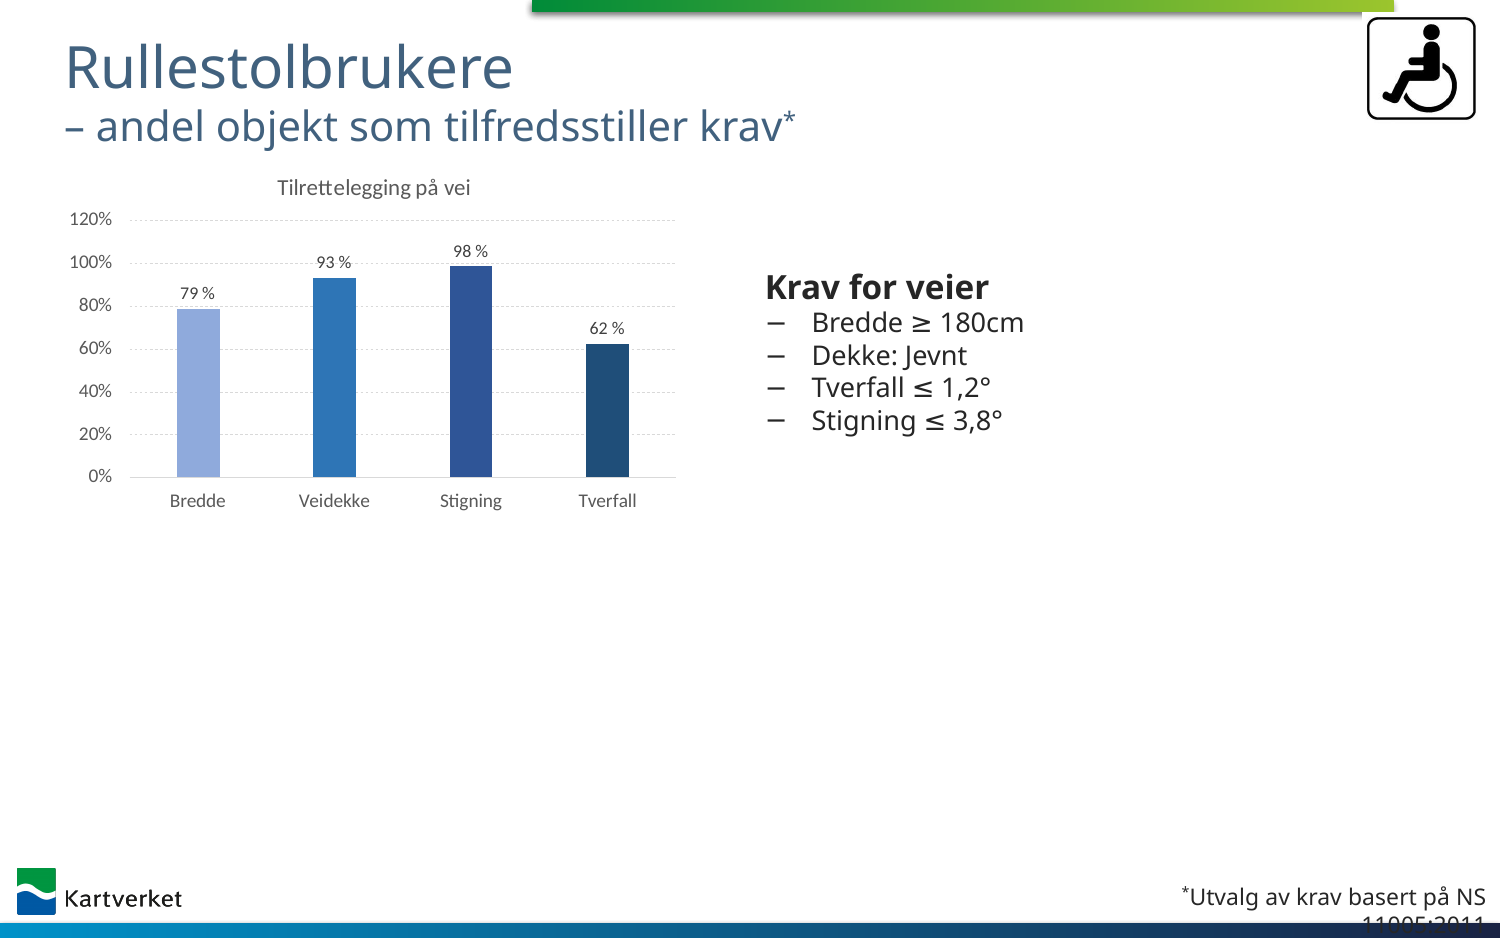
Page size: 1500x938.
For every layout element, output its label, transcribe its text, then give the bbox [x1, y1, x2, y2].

text_box Krav for veier Bredde ≥ 180cm Dekke: Jevnt Tverfall ≤ 1,2° Stigning ≤ 3,8° [750, 258, 1234, 444]
picture [1362, 12, 1481, 126]
text_box Rullestolbrukere – andel objekt som tilfredsstiller krav* [49, 25, 1431, 158]
picture [62, 166, 687, 519]
text_box *Utvalg av krav basert på NS 11005:2011 [1068, 873, 1500, 938]
